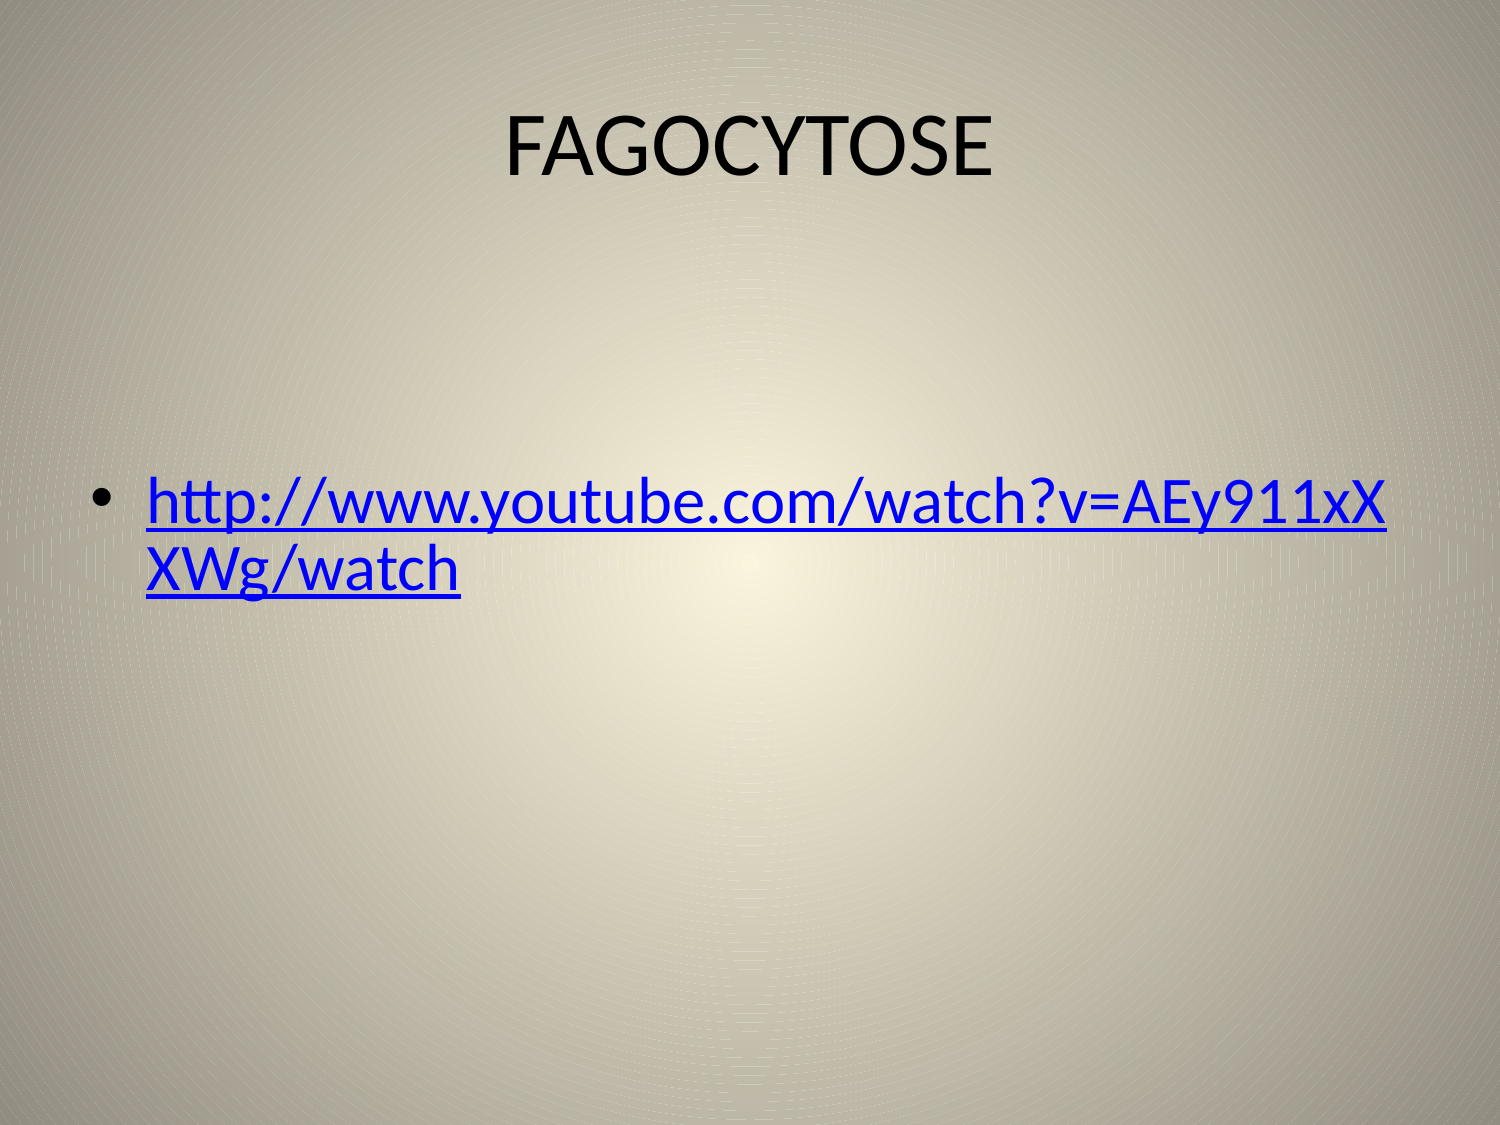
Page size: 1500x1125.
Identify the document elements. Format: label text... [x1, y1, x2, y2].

list http://www.youtube.com/watch?v=AEy911xXXWg/watch [75, 262, 1425, 1005]
title FAGOCYTOSE [75, 45, 1425, 233]
